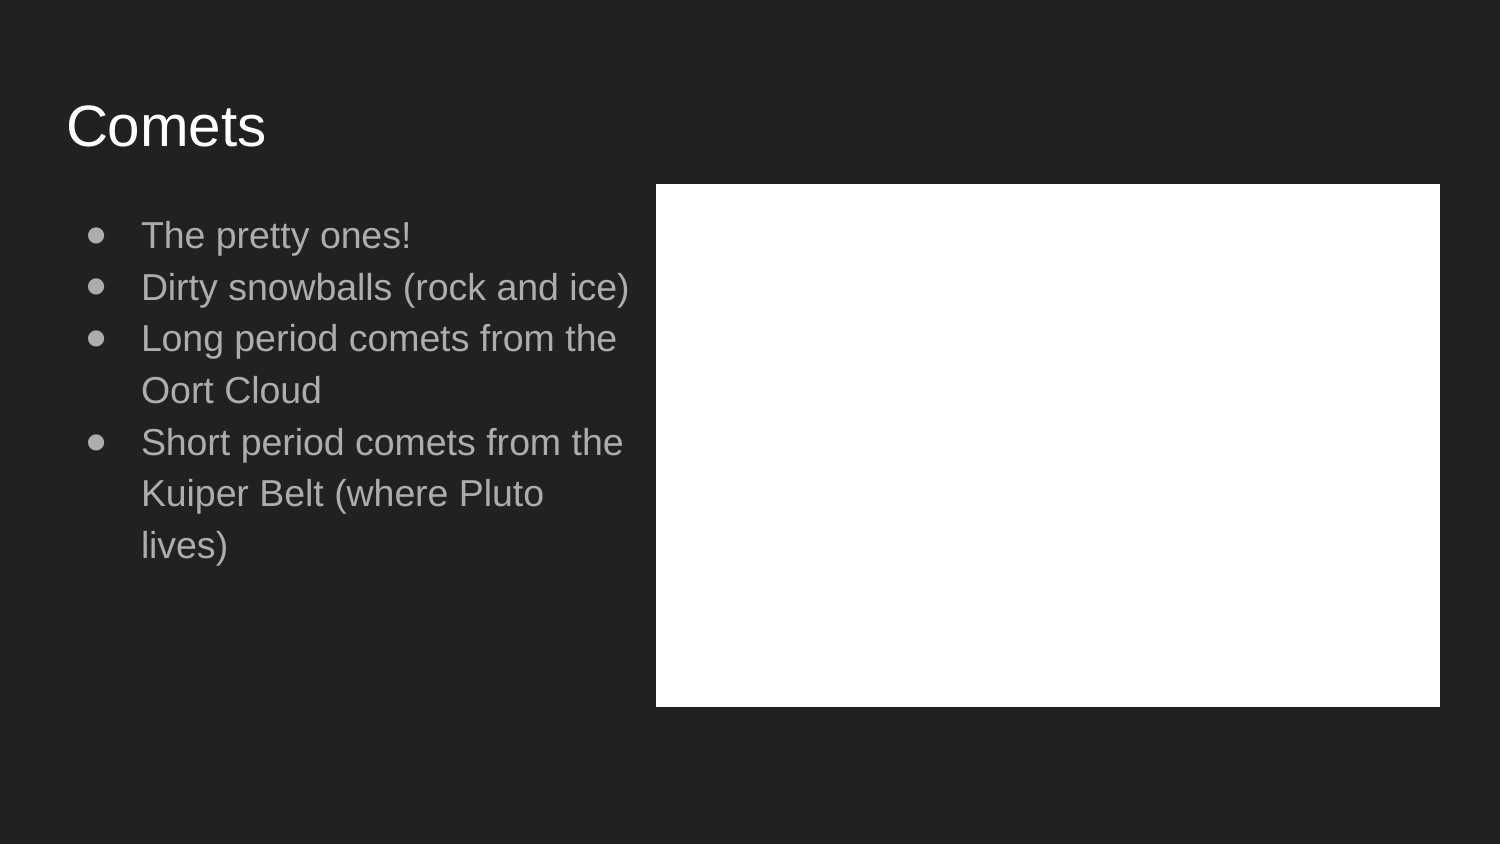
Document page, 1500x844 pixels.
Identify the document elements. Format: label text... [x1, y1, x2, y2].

title Comets [51, 72, 1449, 167]
list The pretty ones! Dirty snowballs (rock and ice) Long period comets from the Oort Cloud Short period comets from the Kuiper Belt (where Pluto lives) [51, 189, 657, 750]
picture [656, 184, 1440, 708]
